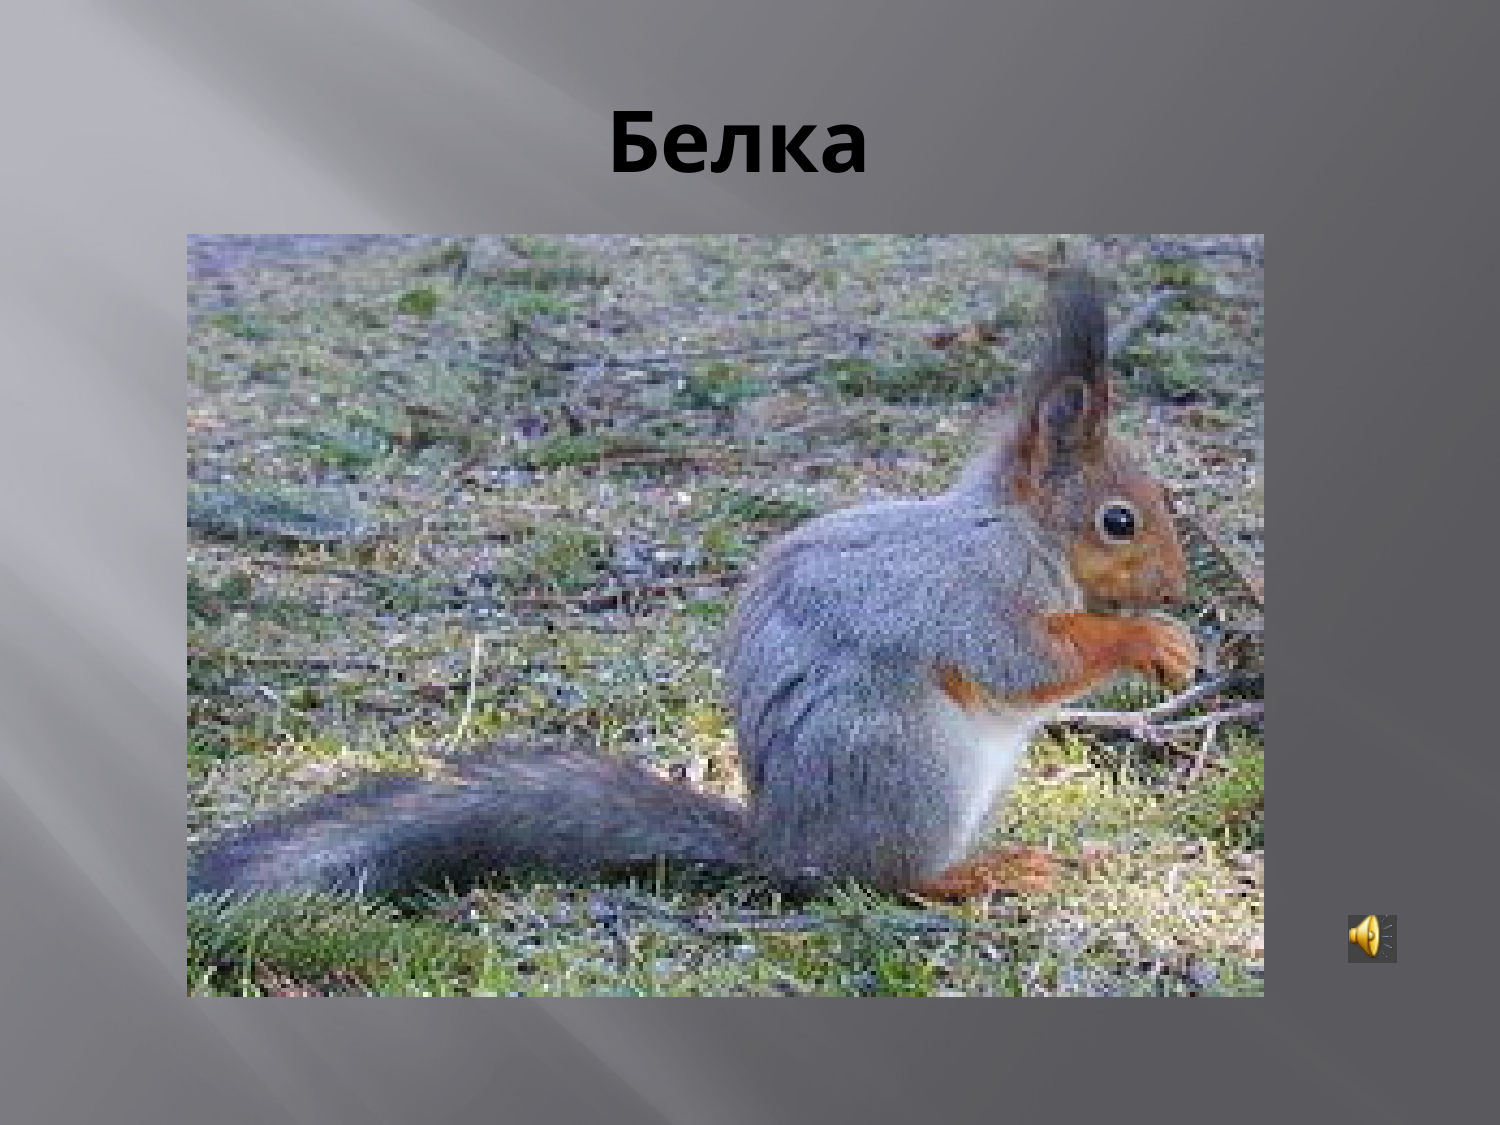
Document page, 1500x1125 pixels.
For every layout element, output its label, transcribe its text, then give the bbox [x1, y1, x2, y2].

picture [187, 234, 1264, 997]
picture [1347, 913, 1398, 965]
title Белка [75, 45, 1425, 233]
